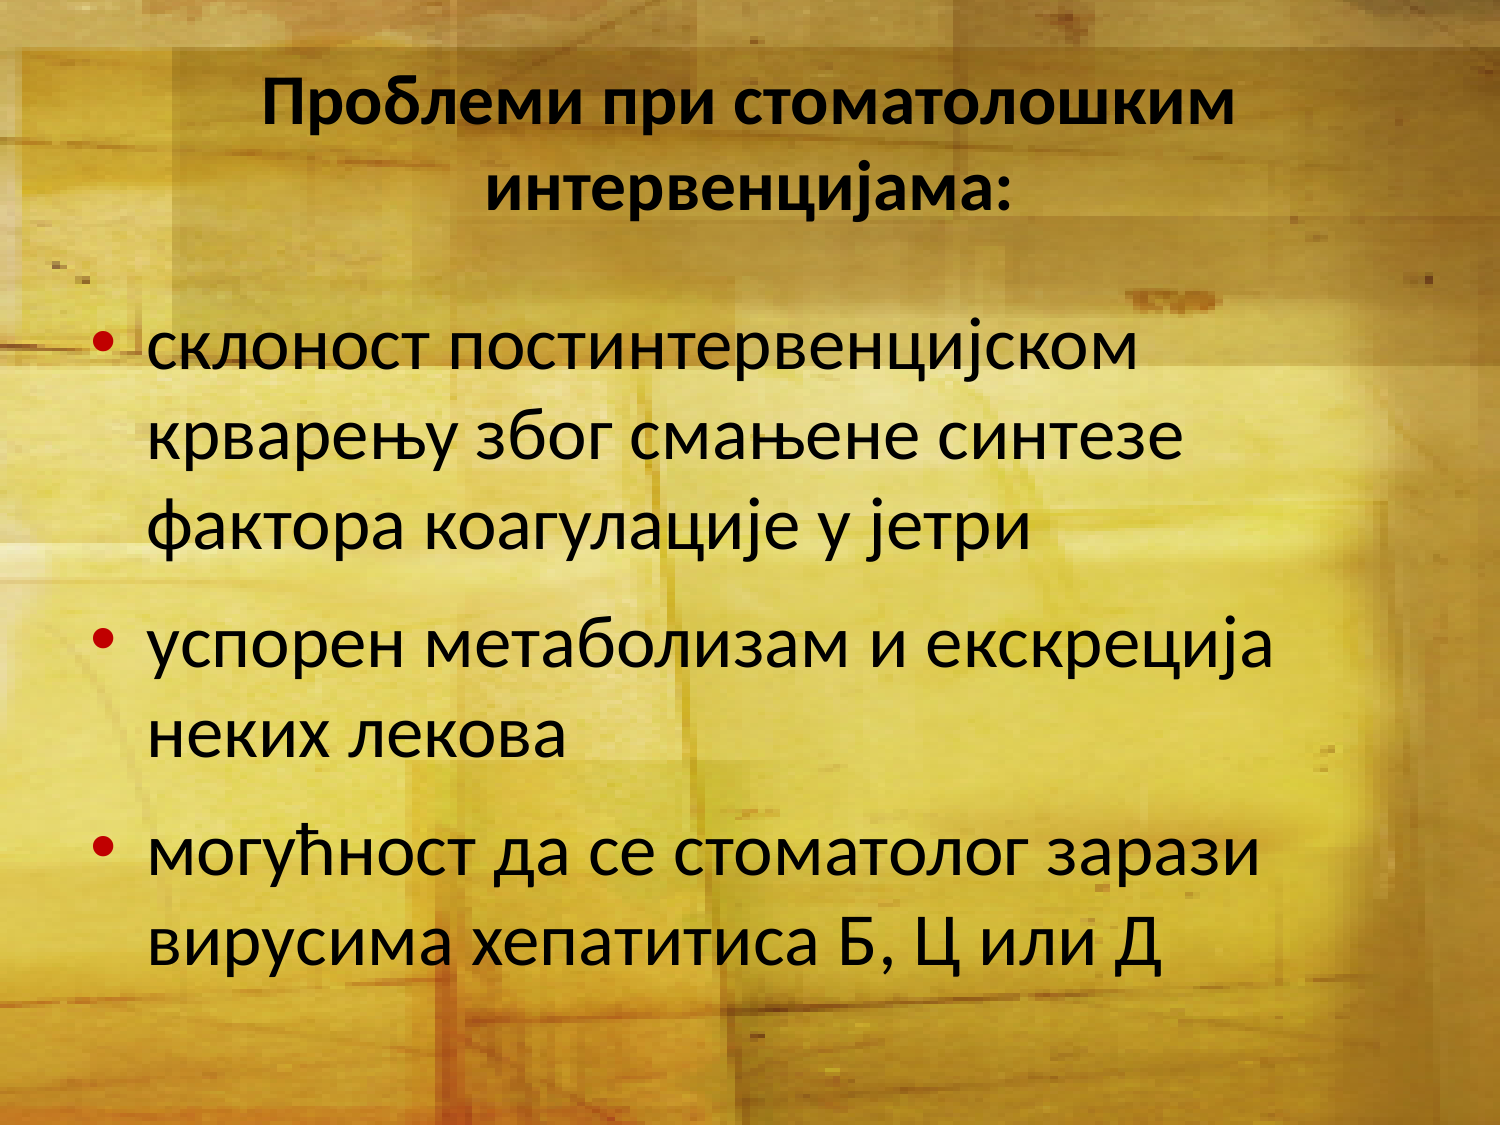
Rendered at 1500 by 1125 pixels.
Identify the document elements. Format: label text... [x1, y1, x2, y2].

title Проблеми при стоматолошким интервенцијама: [75, 45, 1425, 233]
picture [0, 0, 1500, 1125]
list склоност постинтервенцијском крварењу због смањене синтезе фактора коагулације у јетри успорен метаболизам и екскреција неких лекова могућност да се стоматолог зарази вирусима хепатитиса Б, Ц или Д [75, 287, 1475, 1063]
